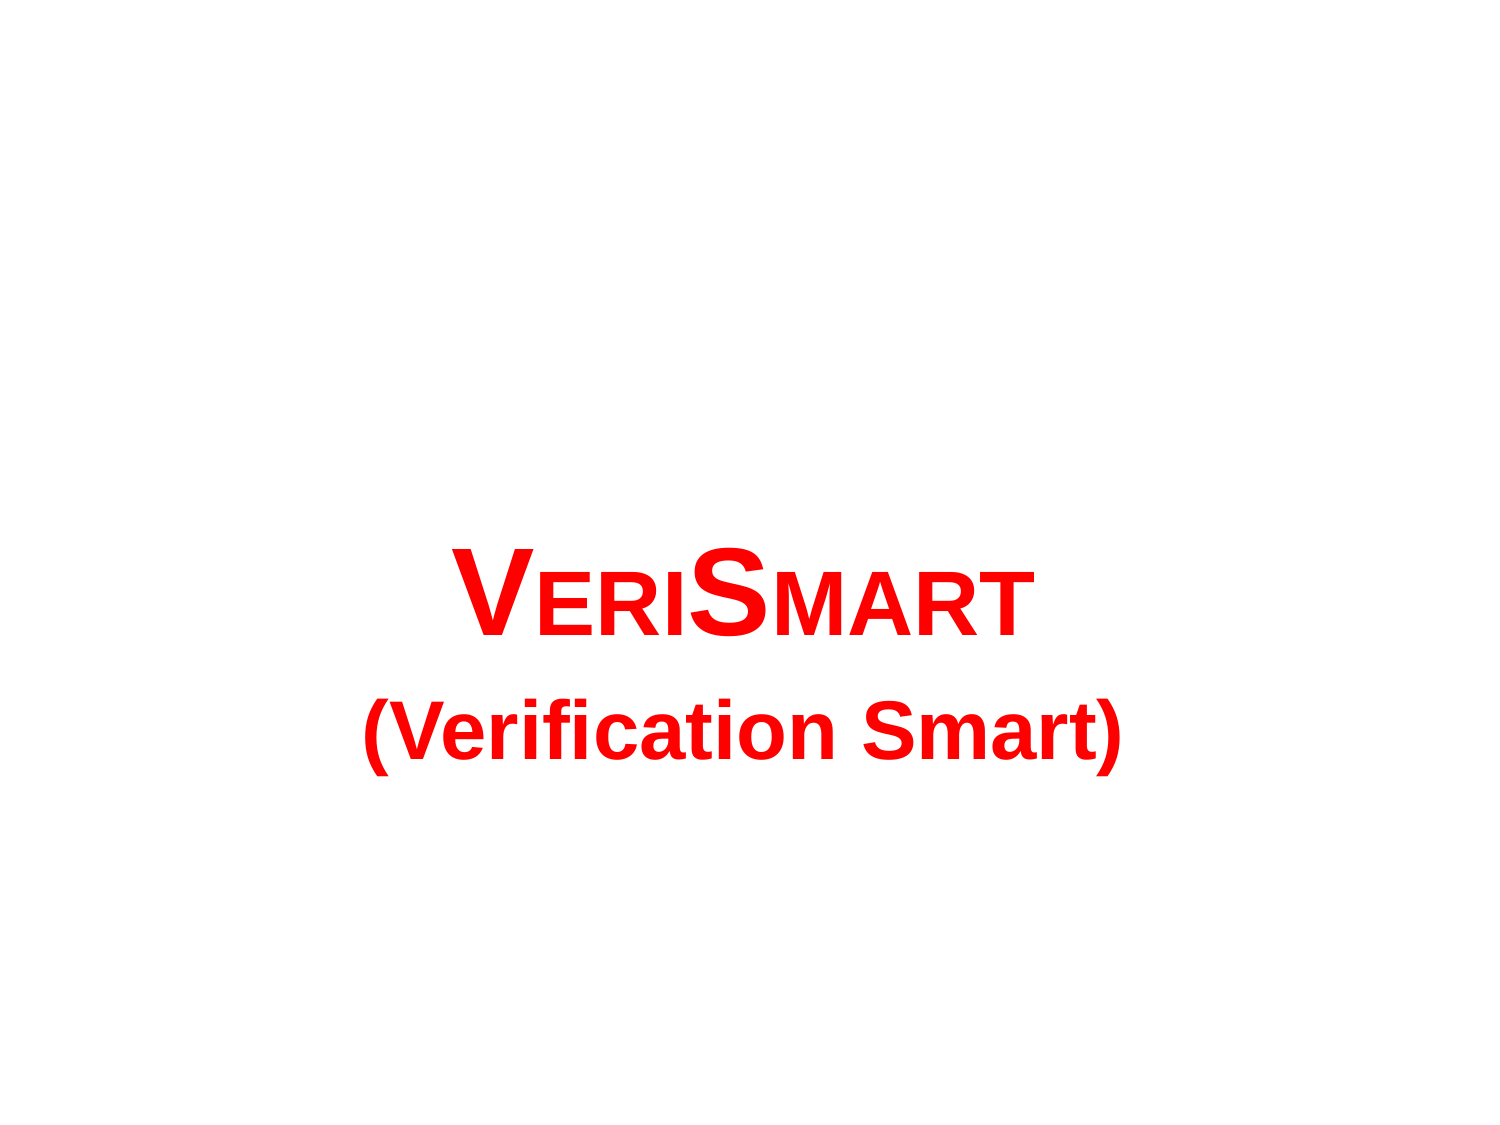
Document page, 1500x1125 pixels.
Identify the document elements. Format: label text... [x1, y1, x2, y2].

list VERISMART (Verification Smart) [24, 162, 1463, 1051]
